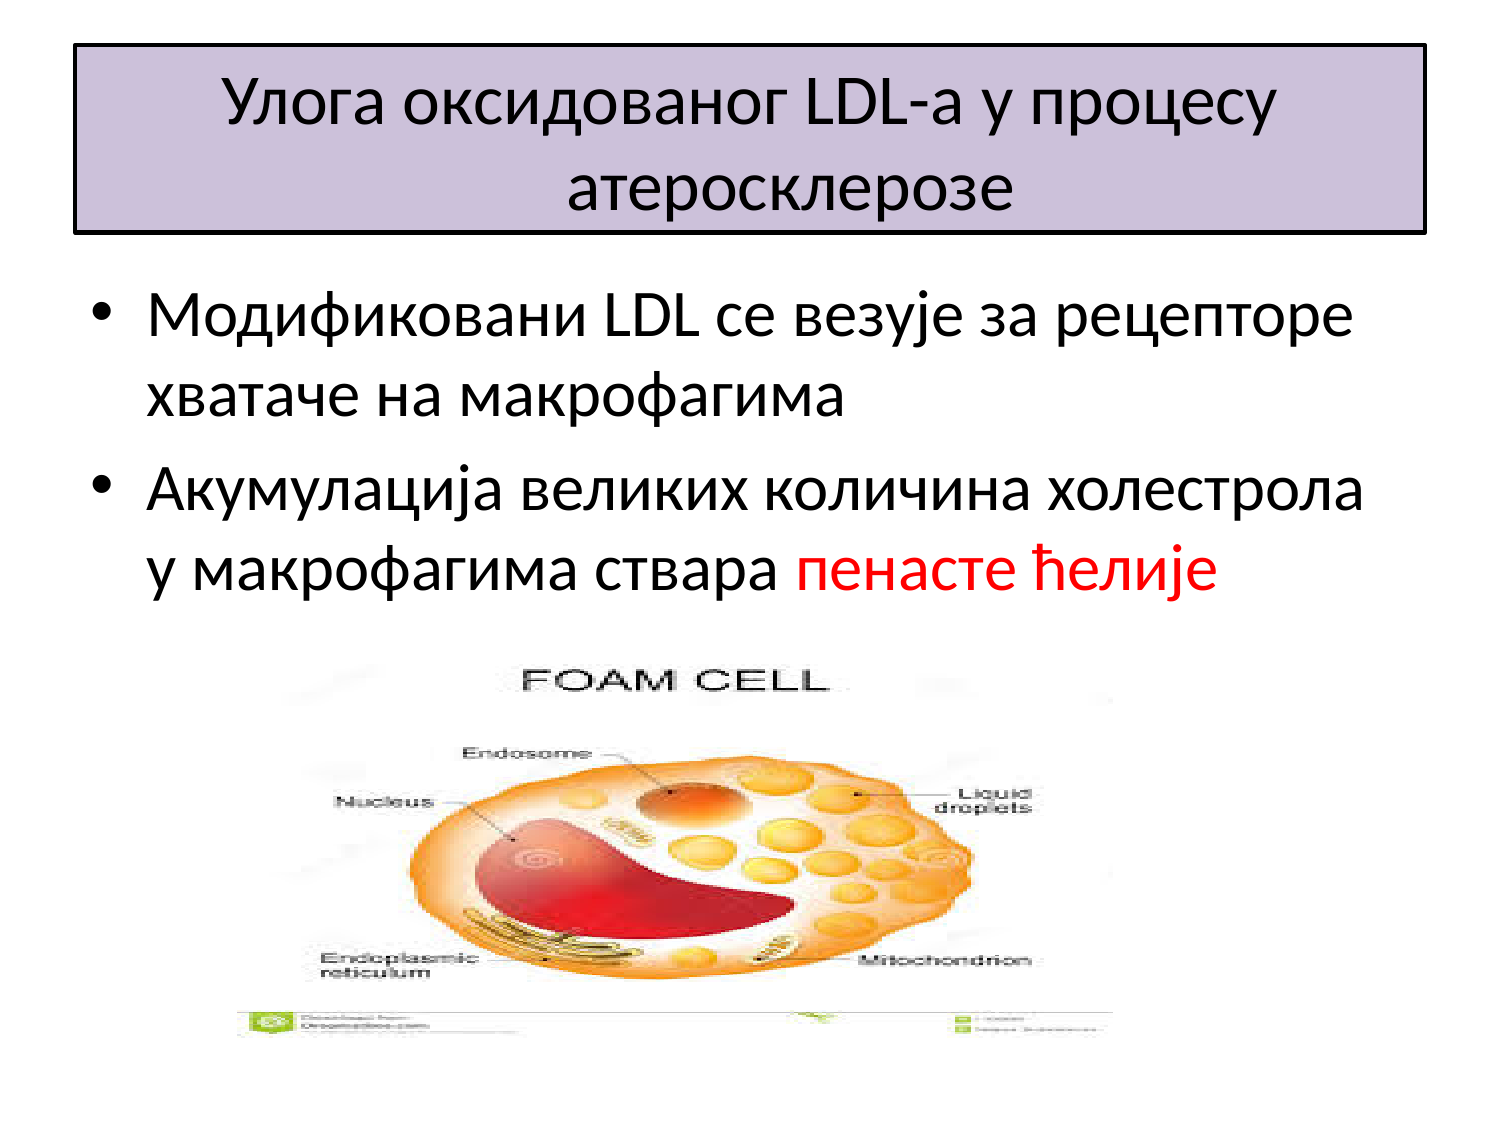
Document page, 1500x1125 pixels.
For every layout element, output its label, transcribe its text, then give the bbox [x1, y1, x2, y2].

title Улога оксидованог LDL-a у процесу атеросклерозе [73, 43, 1427, 235]
picture [237, 637, 1113, 1038]
list Модификовани LDL се везује за рецепторе хватаче на макрофагима Акумулација великих количина холестрола у макрофагима ствара пенасте ћелије [75, 262, 1425, 1005]
